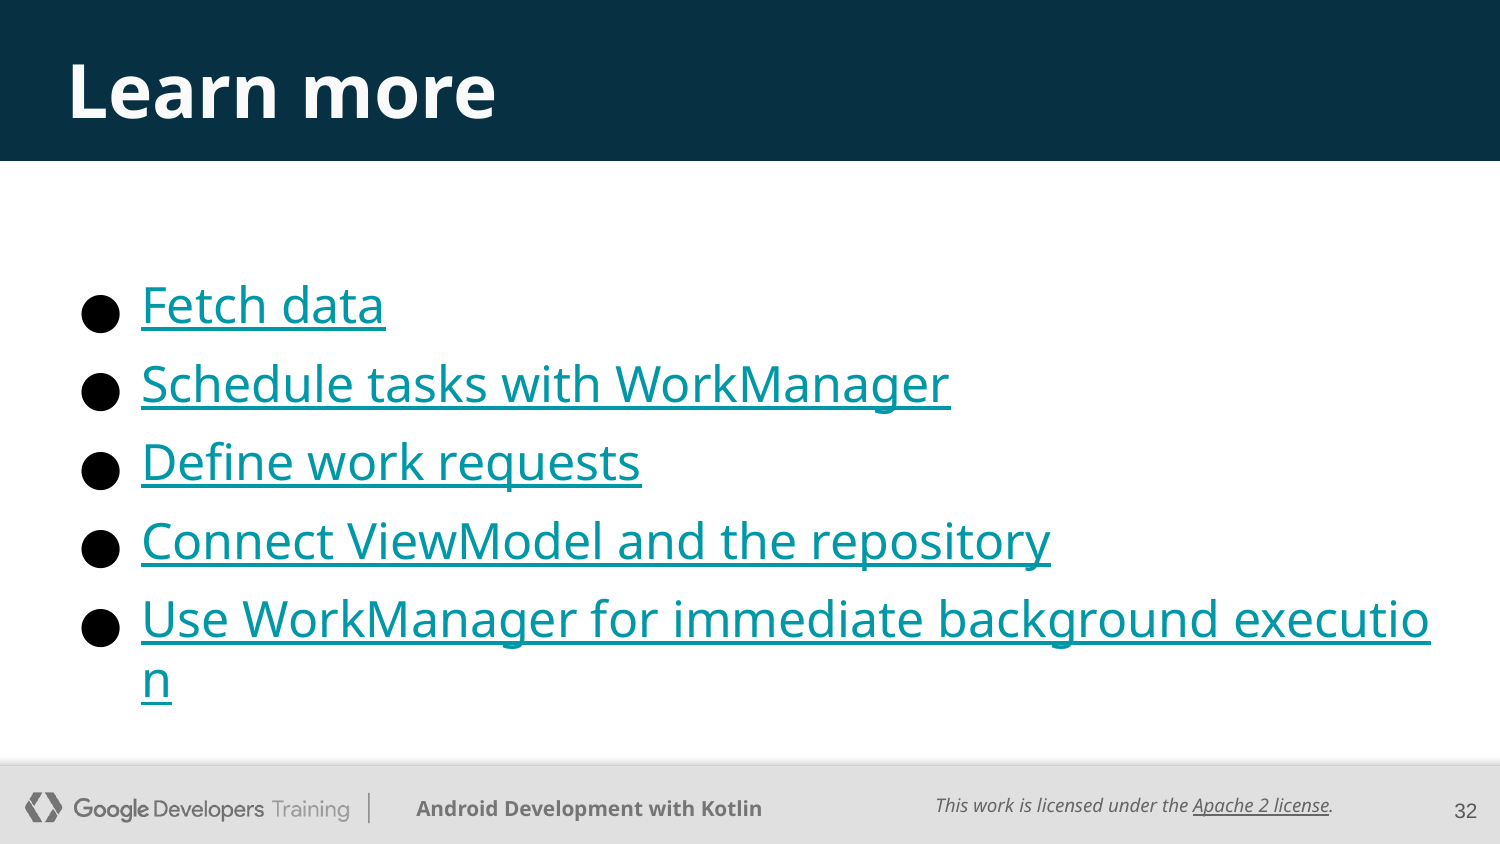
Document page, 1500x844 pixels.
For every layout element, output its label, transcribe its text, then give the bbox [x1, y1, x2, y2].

list Fetch data Schedule tasks with WorkManager Define work requests Connect ViewModel and the repository Use WorkManager for immediate background execution [51, 248, 1449, 696]
picture [0, 161, 1500, 844]
slide_number ‹#› [1402, 777, 1493, 842]
title Learn more [51, 28, 1449, 122]
